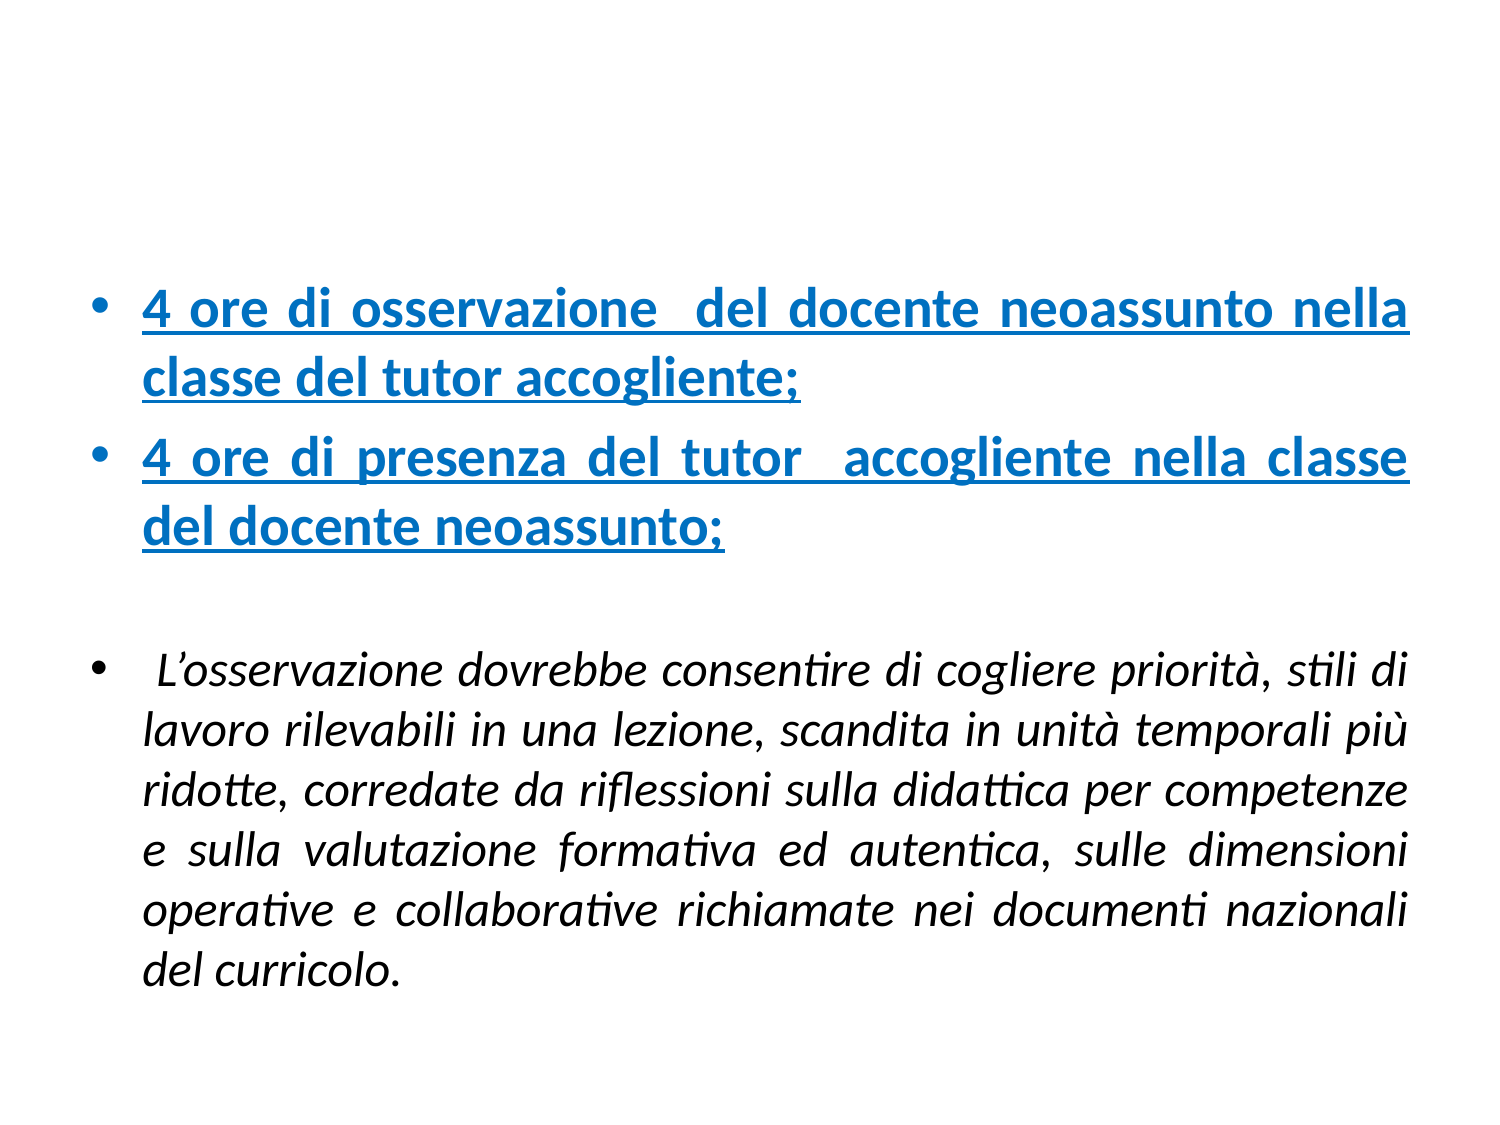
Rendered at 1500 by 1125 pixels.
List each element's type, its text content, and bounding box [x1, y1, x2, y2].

list 4 ore di osservazione del docente neoassunto nella classe del tutor accogliente; 4 ore di presenza del tutor accogliente nella classe del docente neoassunto; L’osservazione dovrebbe consentire di cogliere priorità, stili di lavoro rilevabili in una lezione, scandita in unità temporali più ridotte, corredate da riflessioni sulla didattica per competenze e sulla valutazione formativa ed autentica, sulle dimensioni operative e collaborative richiamate nei documenti nazionali del curricolo. [75, 262, 1425, 1005]
